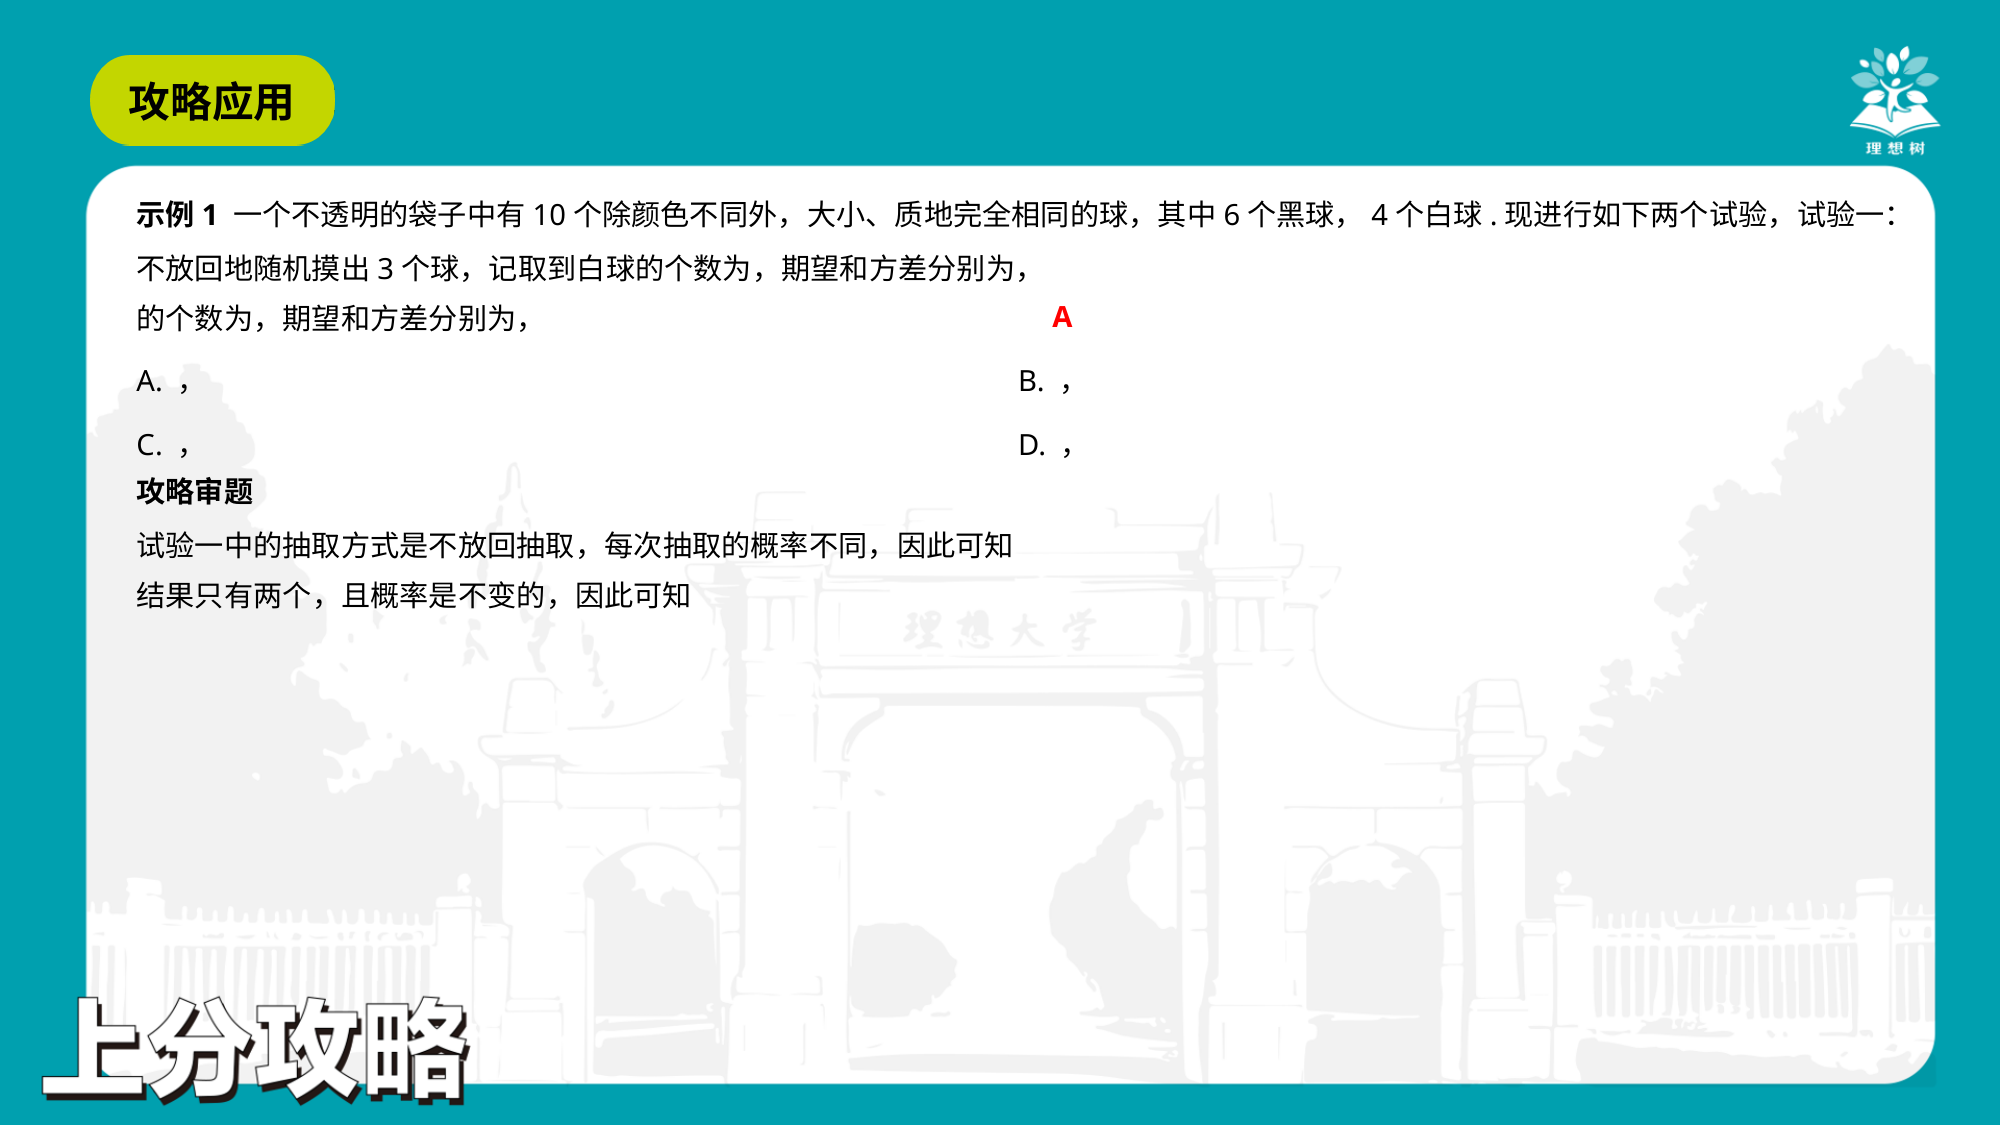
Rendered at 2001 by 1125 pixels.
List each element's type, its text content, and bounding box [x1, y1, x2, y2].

picture [0, 0, 2000, 1125]
text_box A [1044, 283, 1081, 329]
